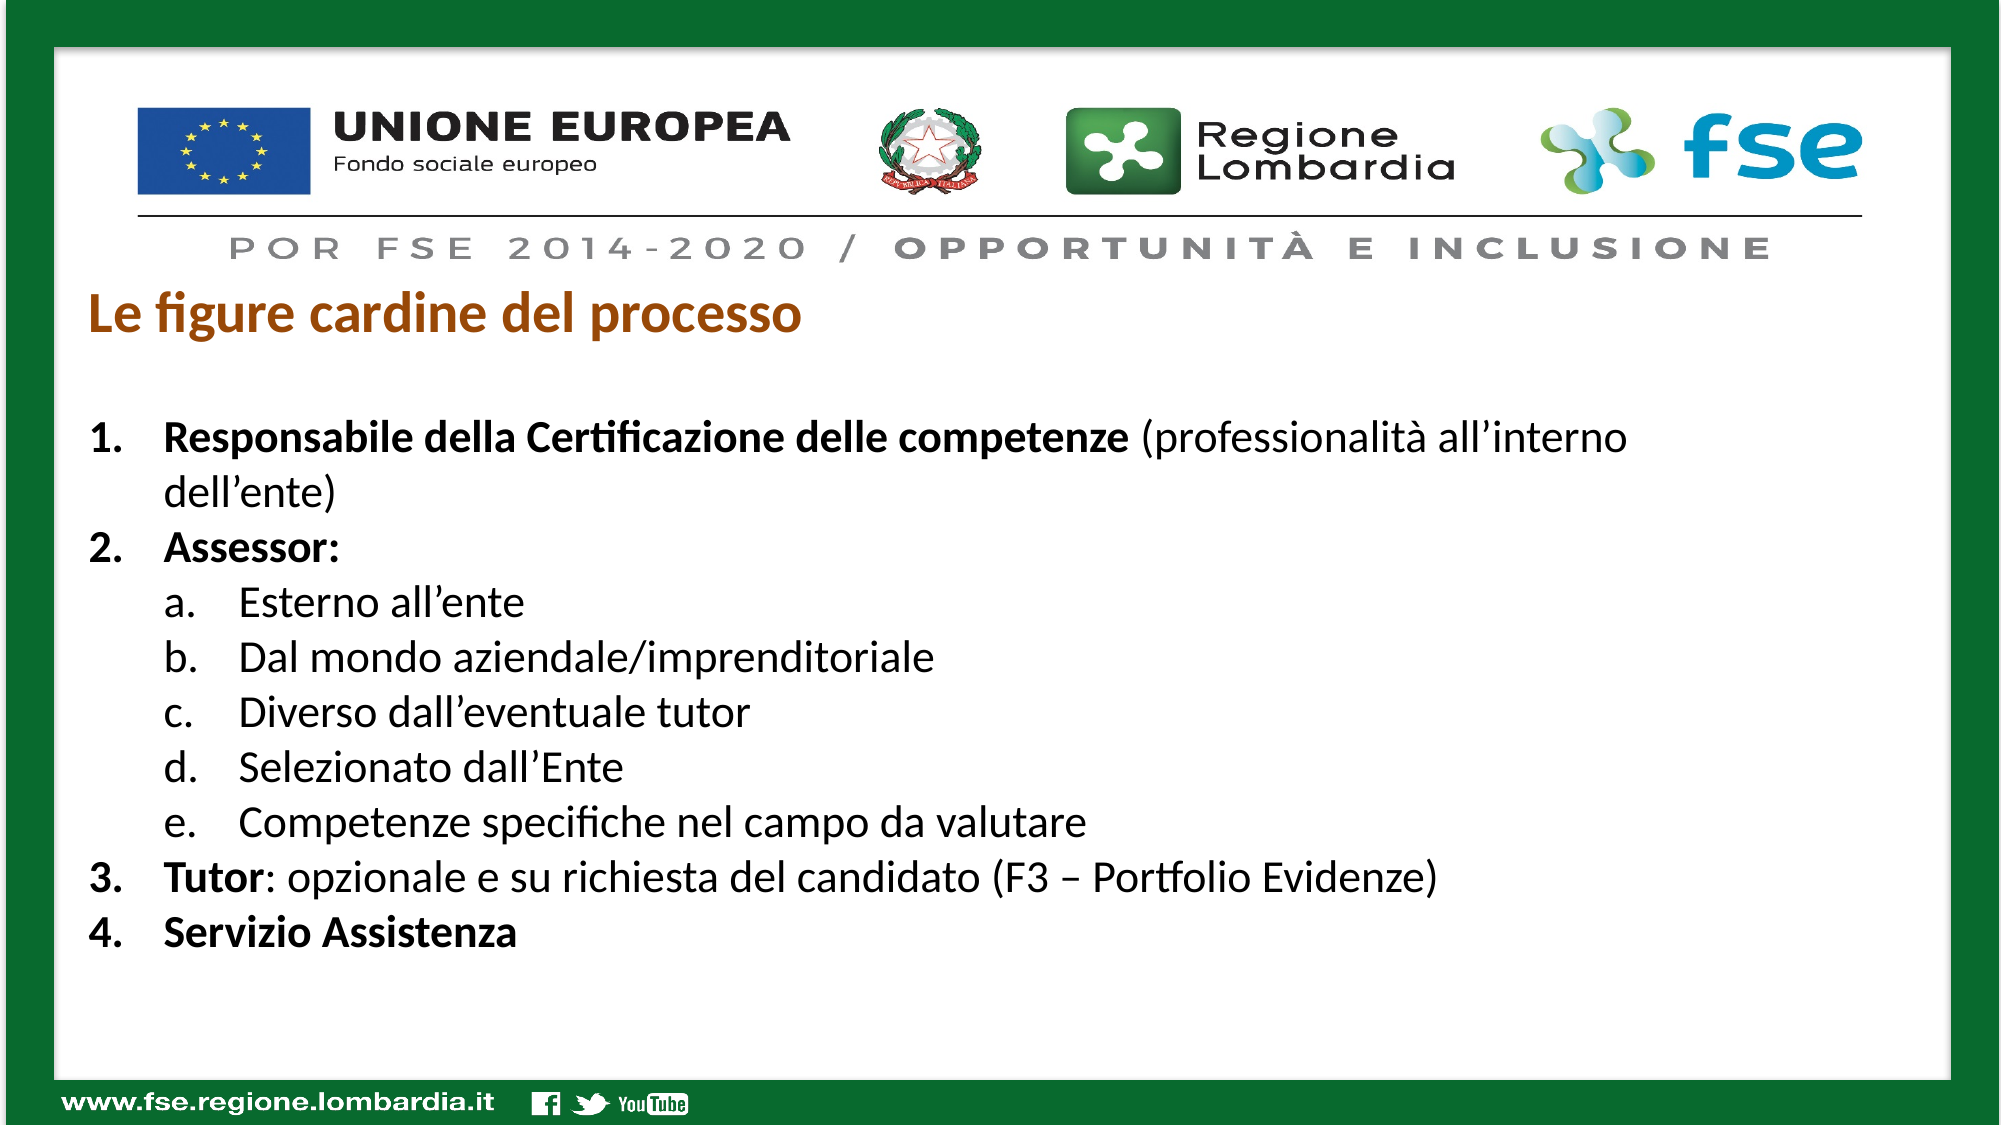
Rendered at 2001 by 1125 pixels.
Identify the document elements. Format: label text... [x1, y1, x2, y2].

picture [132, 103, 1867, 267]
picture [60, 1091, 689, 1116]
text_box Le figure cardine del processo [73, 266, 1731, 352]
text_box Responsabile della Certificazione delle competenze (professionalità all’interno dell’ente) Assessor: Esterno all’ente Dal mondo aziendale/imprenditoriale Diverso dall’eventuale tutor Selezionato dall’Ente Competenze specifiche nel campo da valutare Tutor: opzionale e su richiesta del candidato (F3 – Portfolio Evidenze) Servizio Assistenza [73, 399, 1700, 964]
